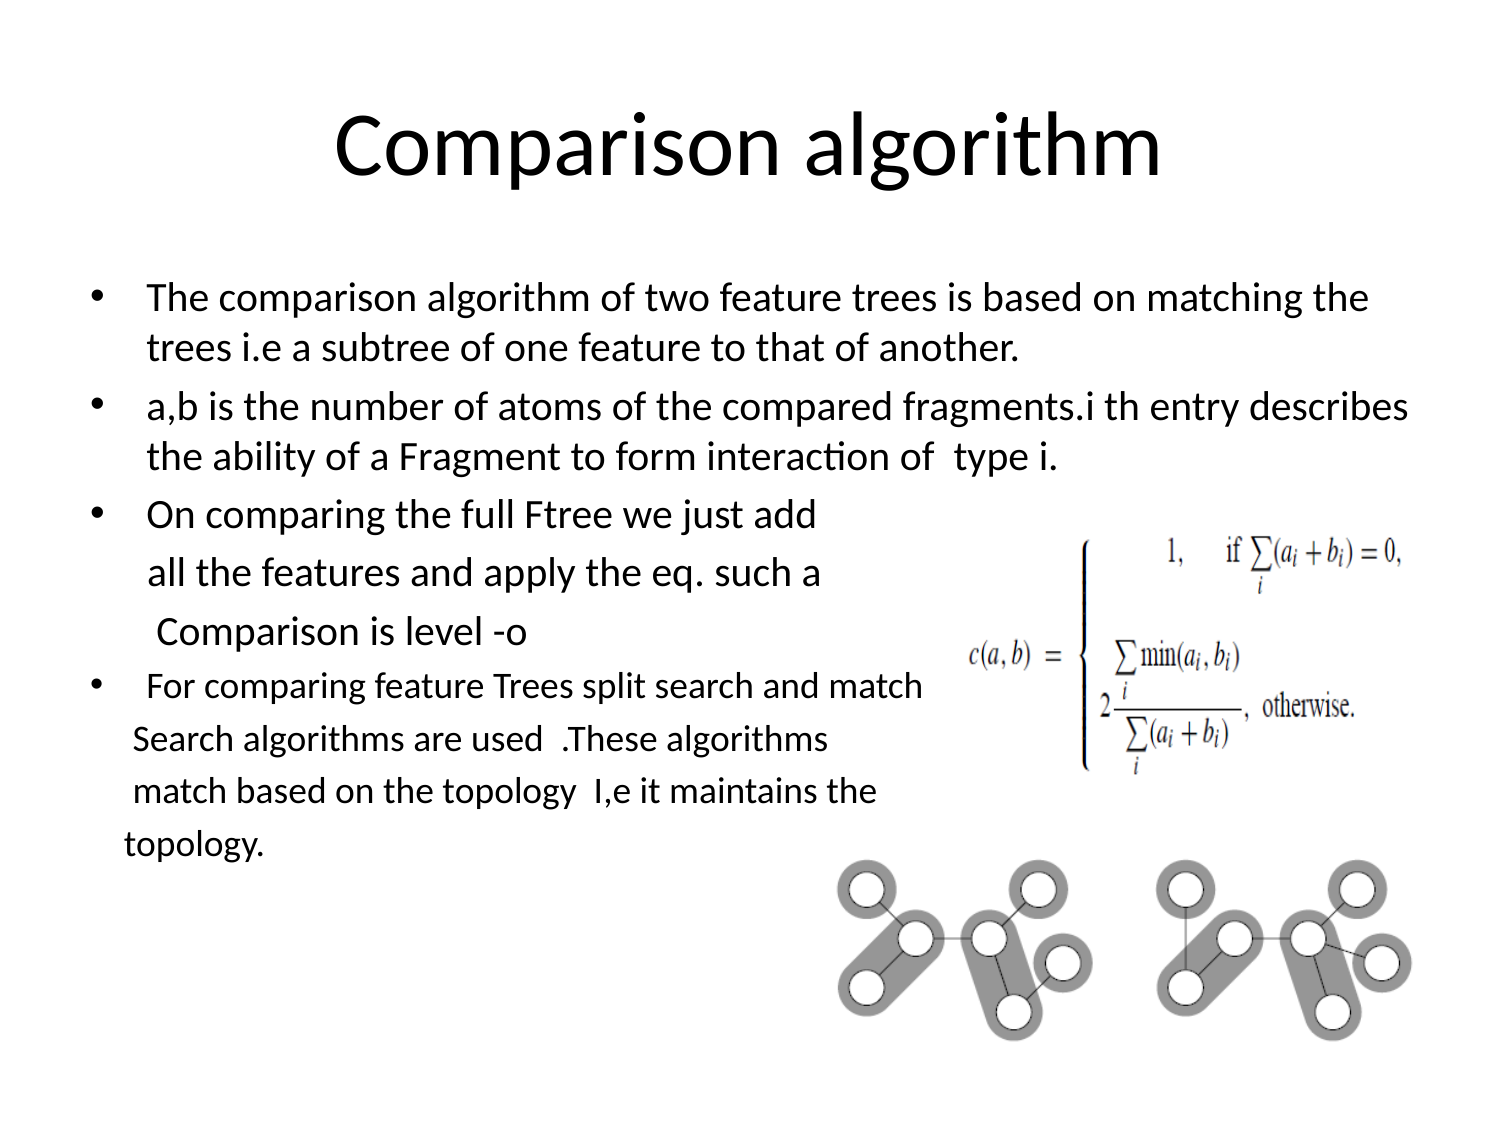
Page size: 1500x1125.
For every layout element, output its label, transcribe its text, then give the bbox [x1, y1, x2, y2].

list The comparison algorithm of two feature trees is based on matching the trees i.e a subtree of one feature to that of another. a,b is the number of atoms of the compared fragments.i th entry describes the ability of a Fragment to form interaction of type i. On comparing the full Ftree we just add all the features and apply the eq. such a Comparison is level -o For comparing feature Trees split search and match Search algorithms are used .These algorithms match based on the topology I,e it maintains the topology. [75, 262, 1425, 1005]
picture [827, 837, 1421, 1056]
title Comparison algorithm [75, 45, 1425, 233]
picture [948, 479, 1426, 781]
